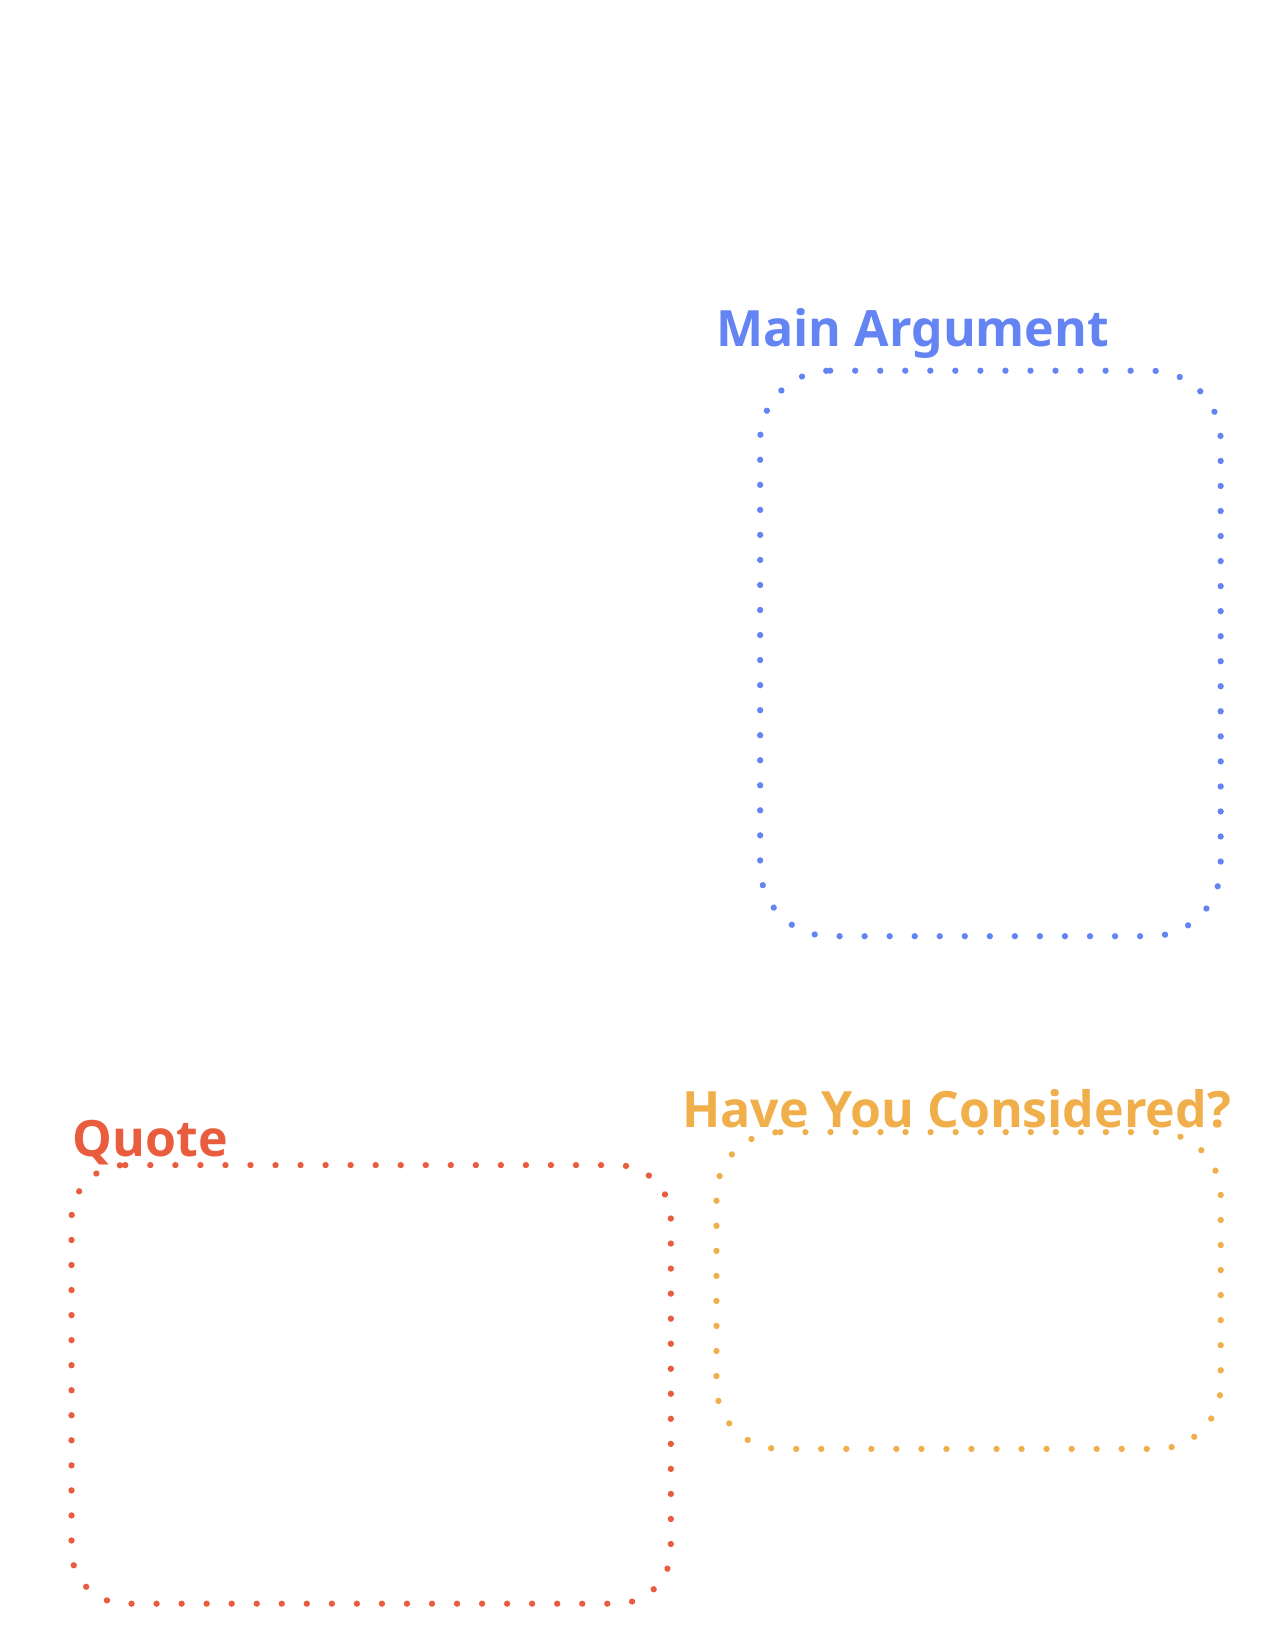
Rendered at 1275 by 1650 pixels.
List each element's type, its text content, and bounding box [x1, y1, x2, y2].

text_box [759, 370, 1221, 937]
text_box Main Argument [687, 272, 1138, 357]
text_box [71, 1164, 672, 1604]
text_box Quote [71, 1082, 229, 1164]
text_box Have You Considered? [605, 1054, 1231, 1138]
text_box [716, 1131, 1221, 1450]
